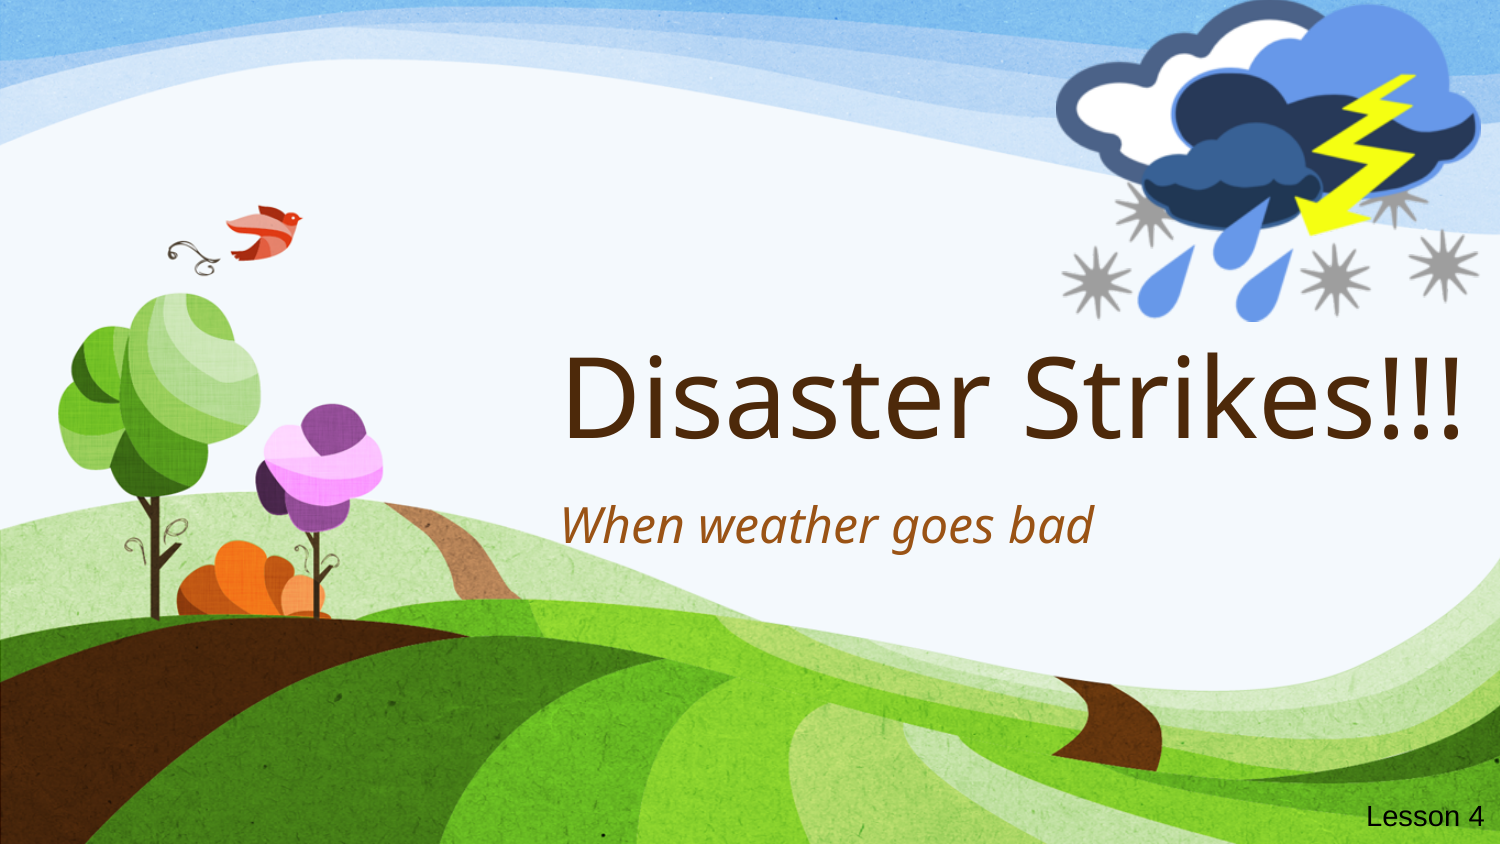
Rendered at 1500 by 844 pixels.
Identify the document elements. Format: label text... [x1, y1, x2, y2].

title Disaster Strikes!!! [544, 253, 1488, 479]
text_box Lesson 4 [1346, 782, 1500, 844]
picture [0, 0, 1500, 844]
subtitle When weather goes bad [544, 478, 1389, 591]
